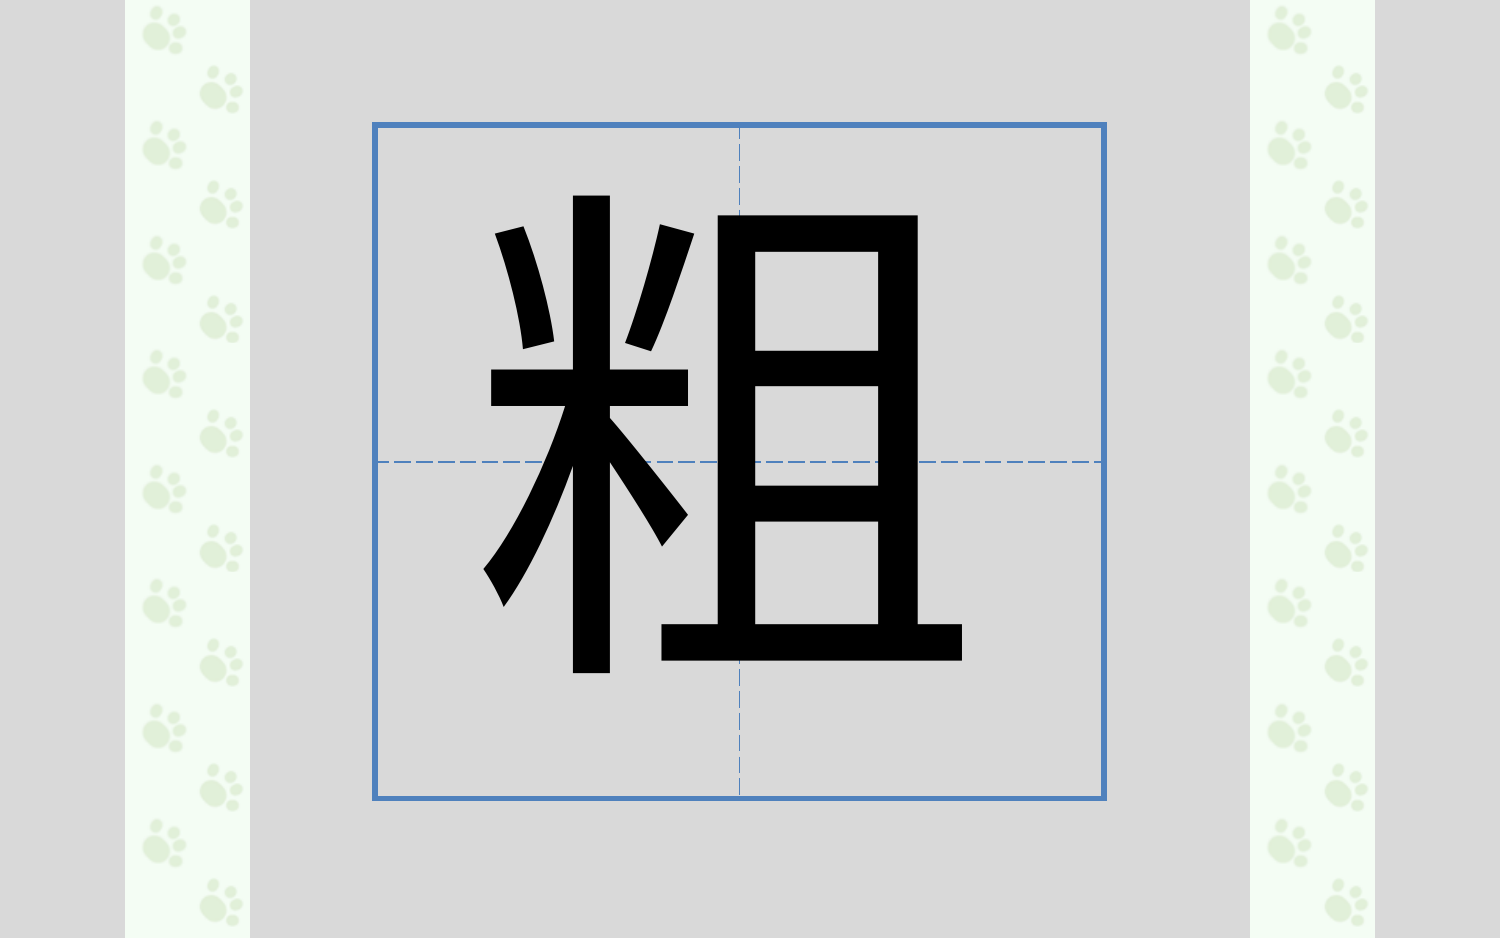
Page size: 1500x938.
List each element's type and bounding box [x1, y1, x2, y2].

text_box [124, 0, 1376, 938]
